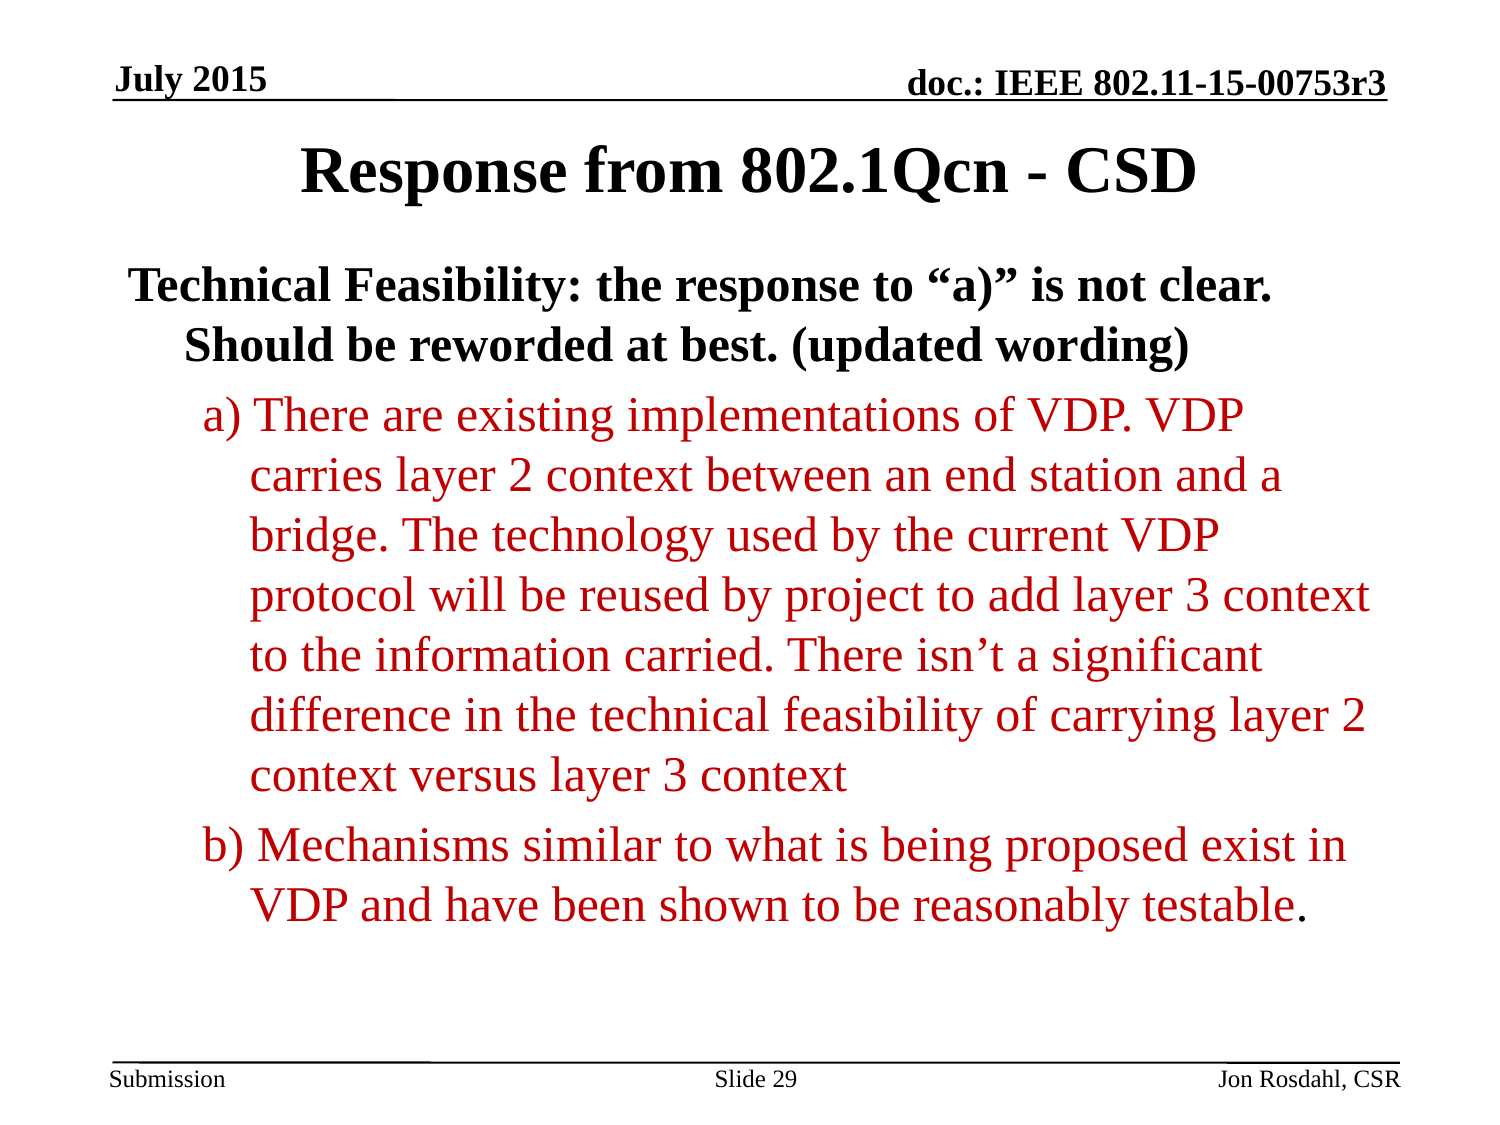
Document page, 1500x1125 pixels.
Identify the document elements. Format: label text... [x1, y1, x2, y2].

slide_number Slide 29 [712, 1061, 800, 1123]
list Technical Feasibility: the response to “a)” is not clear. Should be reworded at best. (updated wording) a) There are existing implementations of VDP. VDP carries layer 2 context between an end station and a bridge. The technology used by the current VDP protocol will be reused by project to add layer 3 context to the information carried. There isn’t a significant difference in the technical feasibility of carrying layer 2 context versus layer 3 context b) Mechanisms similar to what is being proposed exist in VDP and have been shown to be reasonably testable. [112, 243, 1388, 1000]
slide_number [114, 54, 423, 100]
footer Jon Rosdahl, CSR [878, 1061, 1402, 1093]
title Response from 802.1Qcn - CSD [112, 112, 1389, 221]
